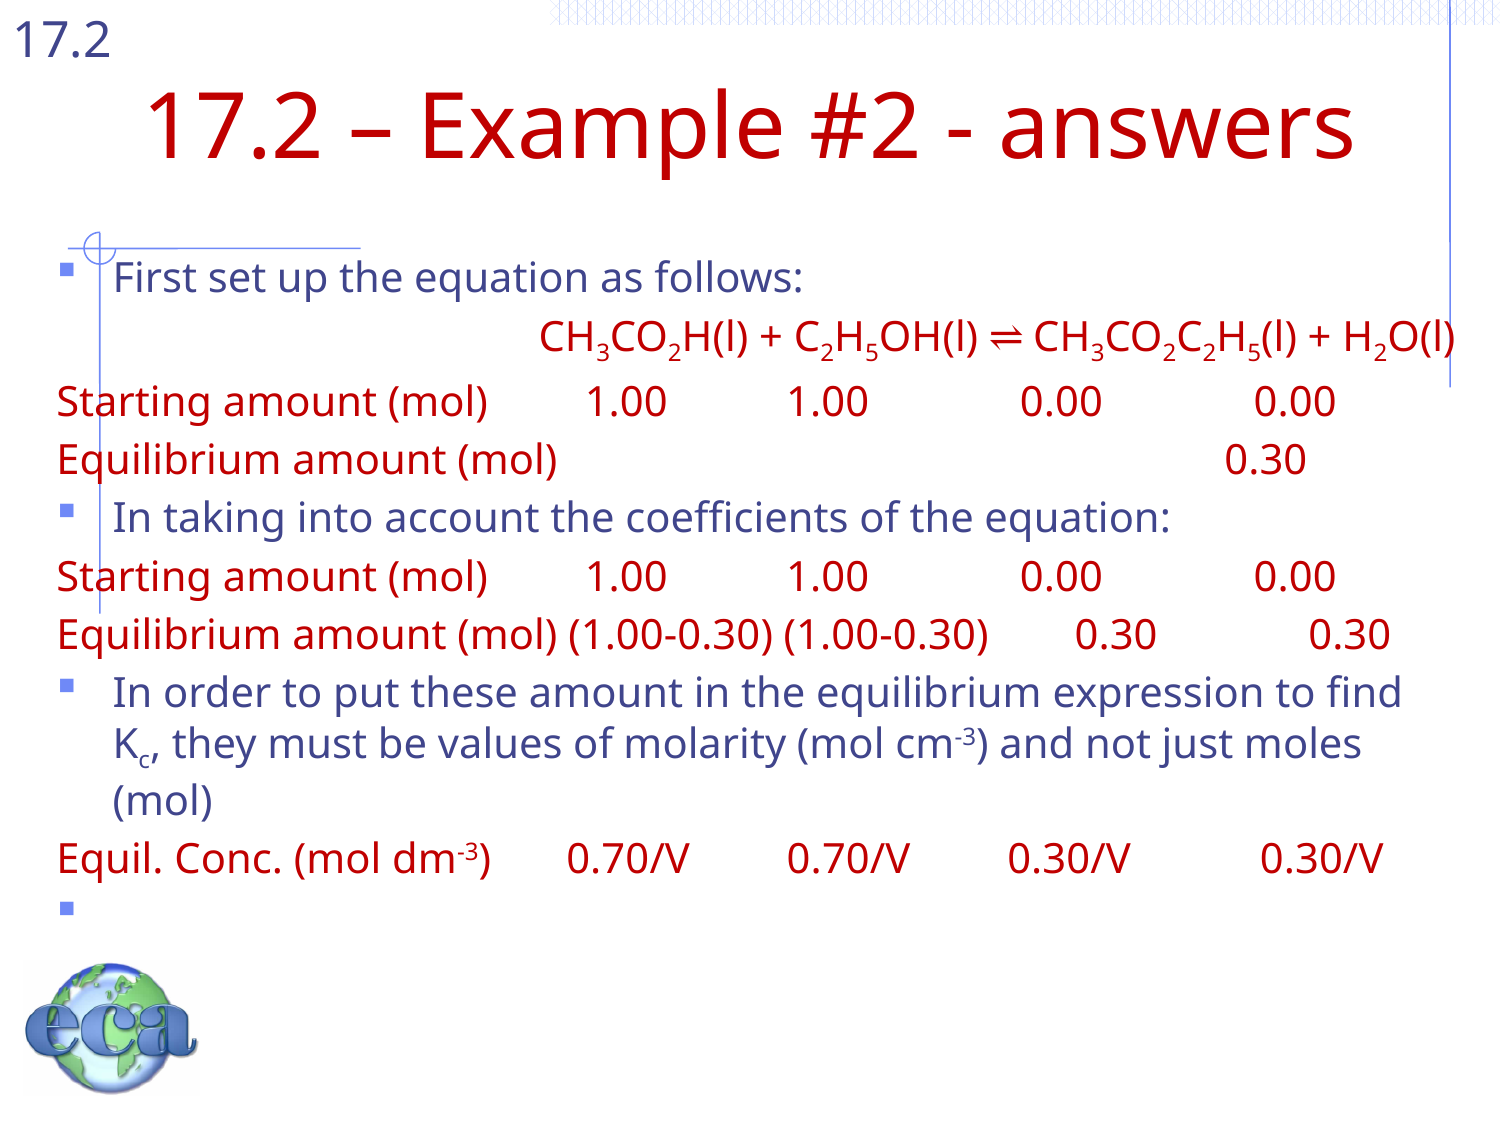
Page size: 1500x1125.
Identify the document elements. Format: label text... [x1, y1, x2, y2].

title 17.2 – Example #2 - answers [17, 49, 1483, 185]
picture [23, 960, 200, 1096]
